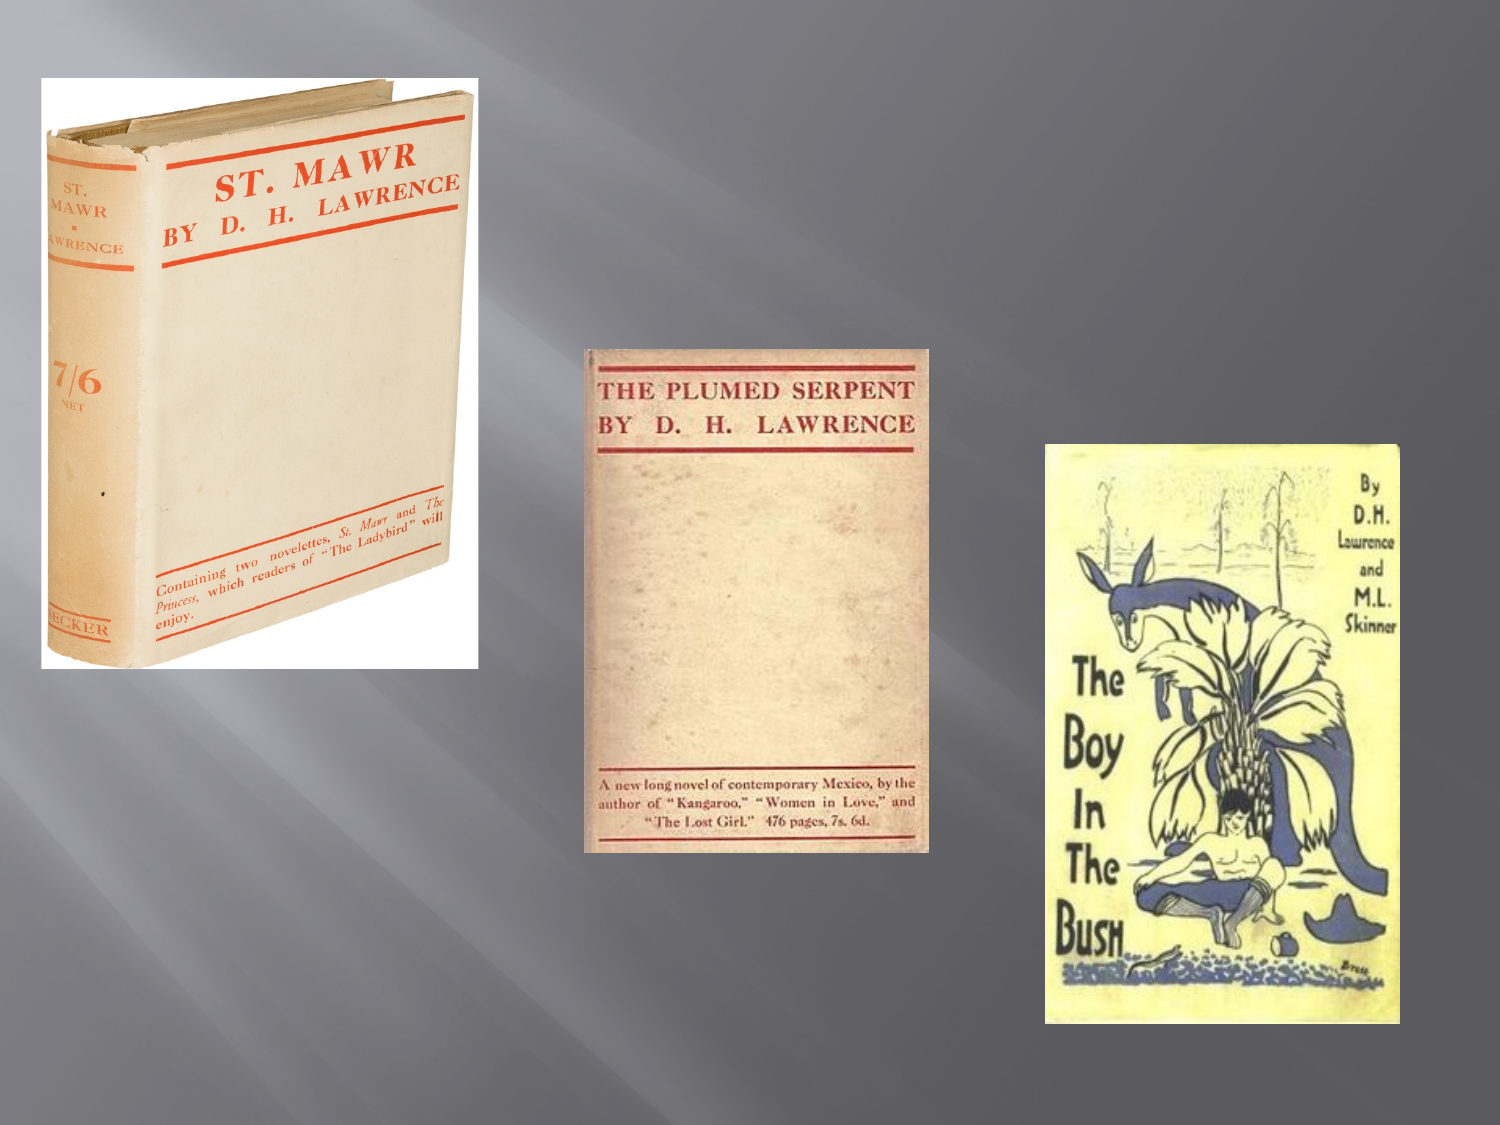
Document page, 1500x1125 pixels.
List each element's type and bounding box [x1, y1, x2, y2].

picture [41, 77, 479, 670]
list [1045, 444, 1400, 1024]
picture [584, 349, 929, 854]
